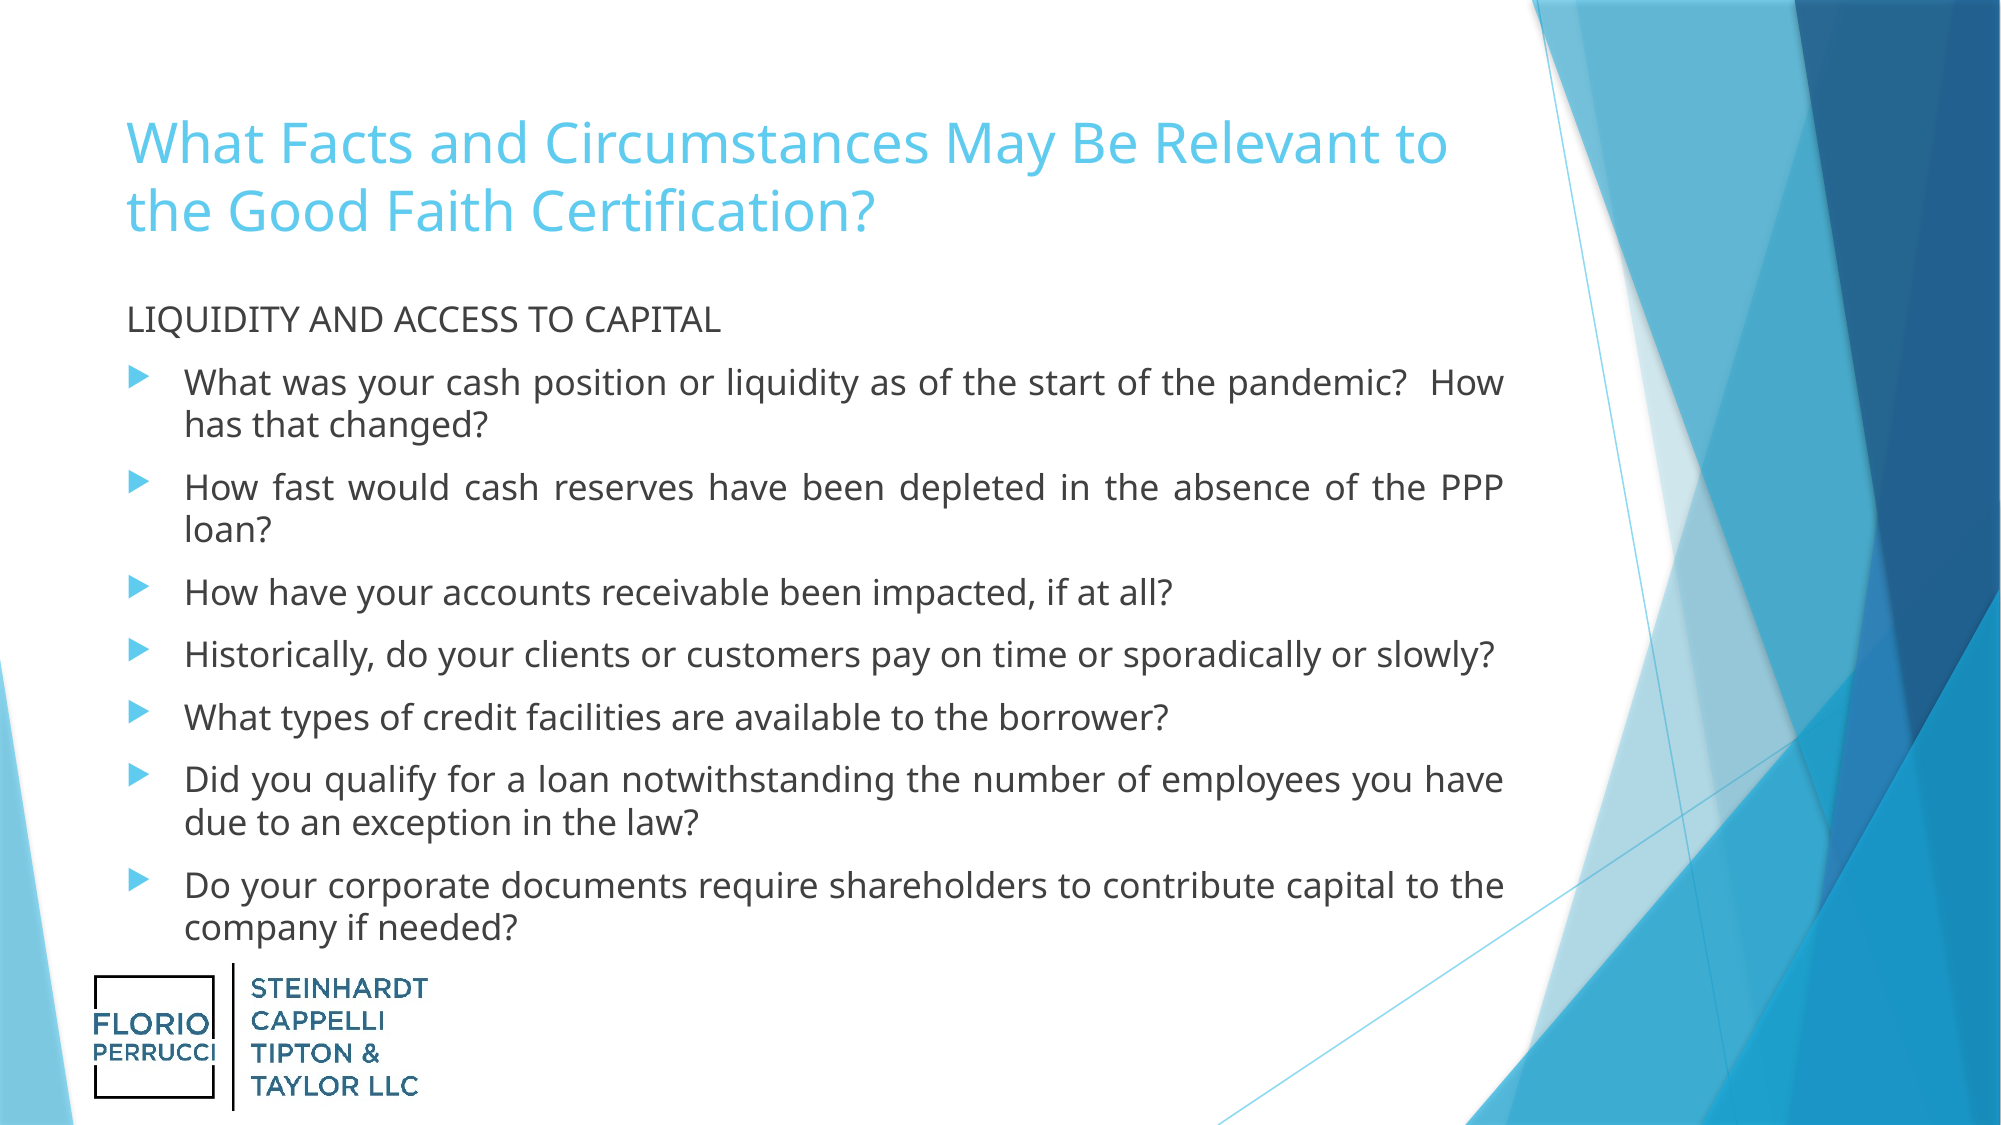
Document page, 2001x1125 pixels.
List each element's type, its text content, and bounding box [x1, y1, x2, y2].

list LIQUIDITY AND ACCESS TO CAPITAL What was your cash position or liquidity as of the start of the pandemic? How has that changed? How fast would cash reserves have been depleted in the absence of the PPP loan? How have your accounts receivable been impacted, if at all? Historically, do your clients or customers pay on time or sporadically or slowly? What types of credit facilities are available to the borrower? Did you qualify for a loan notwithstanding the number of employees you have due to an exception in the law? Do your corporate documents require shareholders to contribute capital to the company if needed? [111, 289, 1522, 963]
title What Facts and Circumstances May Be Relevant to the Good Faith Certification? [111, 99, 1522, 253]
picture [87, 961, 505, 1114]
